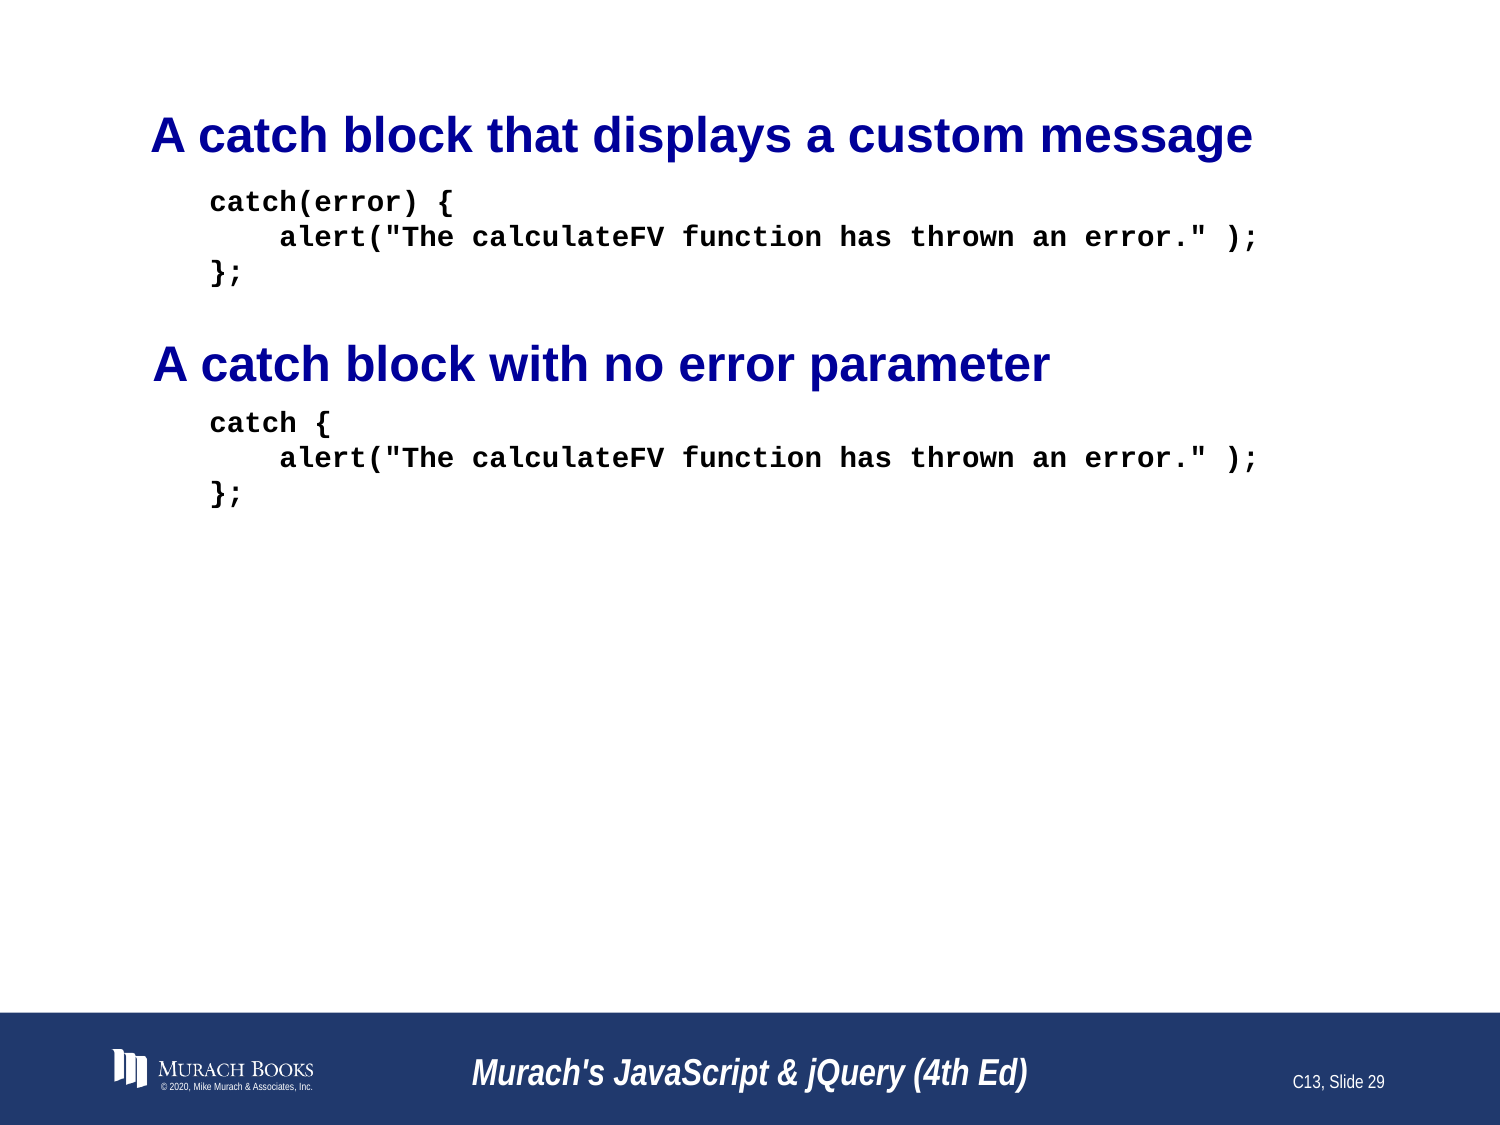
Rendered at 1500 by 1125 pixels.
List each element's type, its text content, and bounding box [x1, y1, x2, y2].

slide_number Murach's JavaScript & jQuery (4th Ed) [463, 1025, 1050, 1100]
slide_number C13, Slide 29 [1087, 1025, 1400, 1100]
list catch(error) { alert("The calculateFV function has thrown an error." ); }; A catch block with no error parameter catch { alert("The calculateFV function has thrown an error." ); }; [137, 174, 1350, 975]
title A catch block that displays a custom message [150, 102, 1350, 164]
footer © 2020, Mike Murach & Associates, Inc. [12, 1025, 463, 1100]
